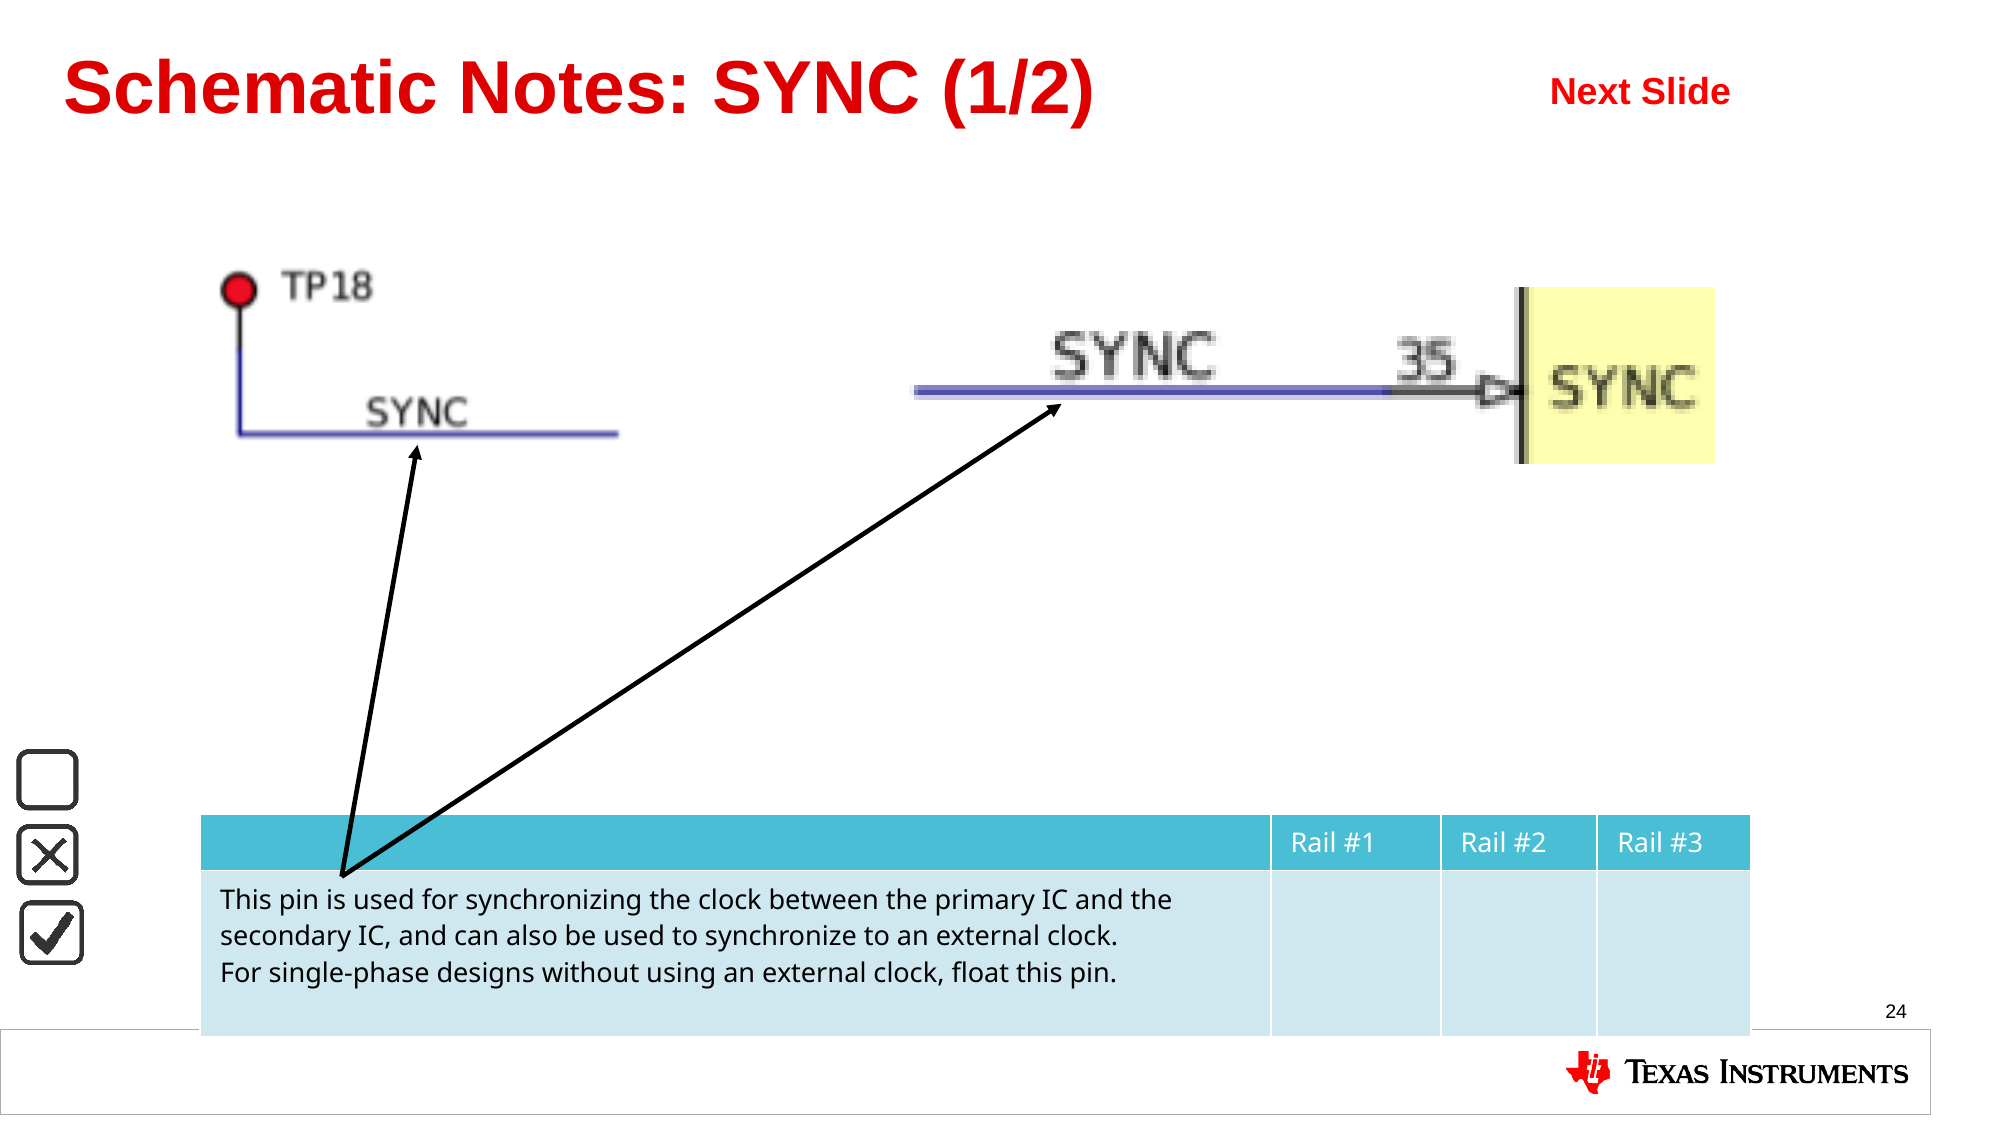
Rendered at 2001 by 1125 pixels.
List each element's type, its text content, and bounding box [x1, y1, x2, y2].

table_header Rail #1 [1272, 815, 1440, 870]
table_header Rail #2 [1442, 815, 1596, 870]
table_cell [1442, 871, 1596, 1036]
picture [188, 239, 647, 486]
slide_number 24 [1752, 992, 1920, 1027]
picture [15, 822, 82, 888]
table_header Rail #3 [1598, 815, 1750, 870]
table_cell [1598, 871, 1750, 1036]
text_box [341, 403, 1062, 877]
table_cell This pin is used for synchronizing the clock between the primary IC and the secondary IC, and can also be used to synchronize to an external clock. For single-phase designs without using an external clock, float this pin. [201, 871, 1270, 1036]
picture [875, 287, 1715, 464]
text_box Next Slide [1534, 59, 1746, 120]
table_header [1066, 815, 1270, 870]
table_header [201, 815, 335, 870]
table_cell [1272, 871, 1440, 1036]
picture [15, 746, 82, 812]
title Schematic Notes: SYNC (1/2) [50, 23, 1901, 157]
picture [11, 895, 95, 973]
picture [1566, 1051, 1908, 1094]
